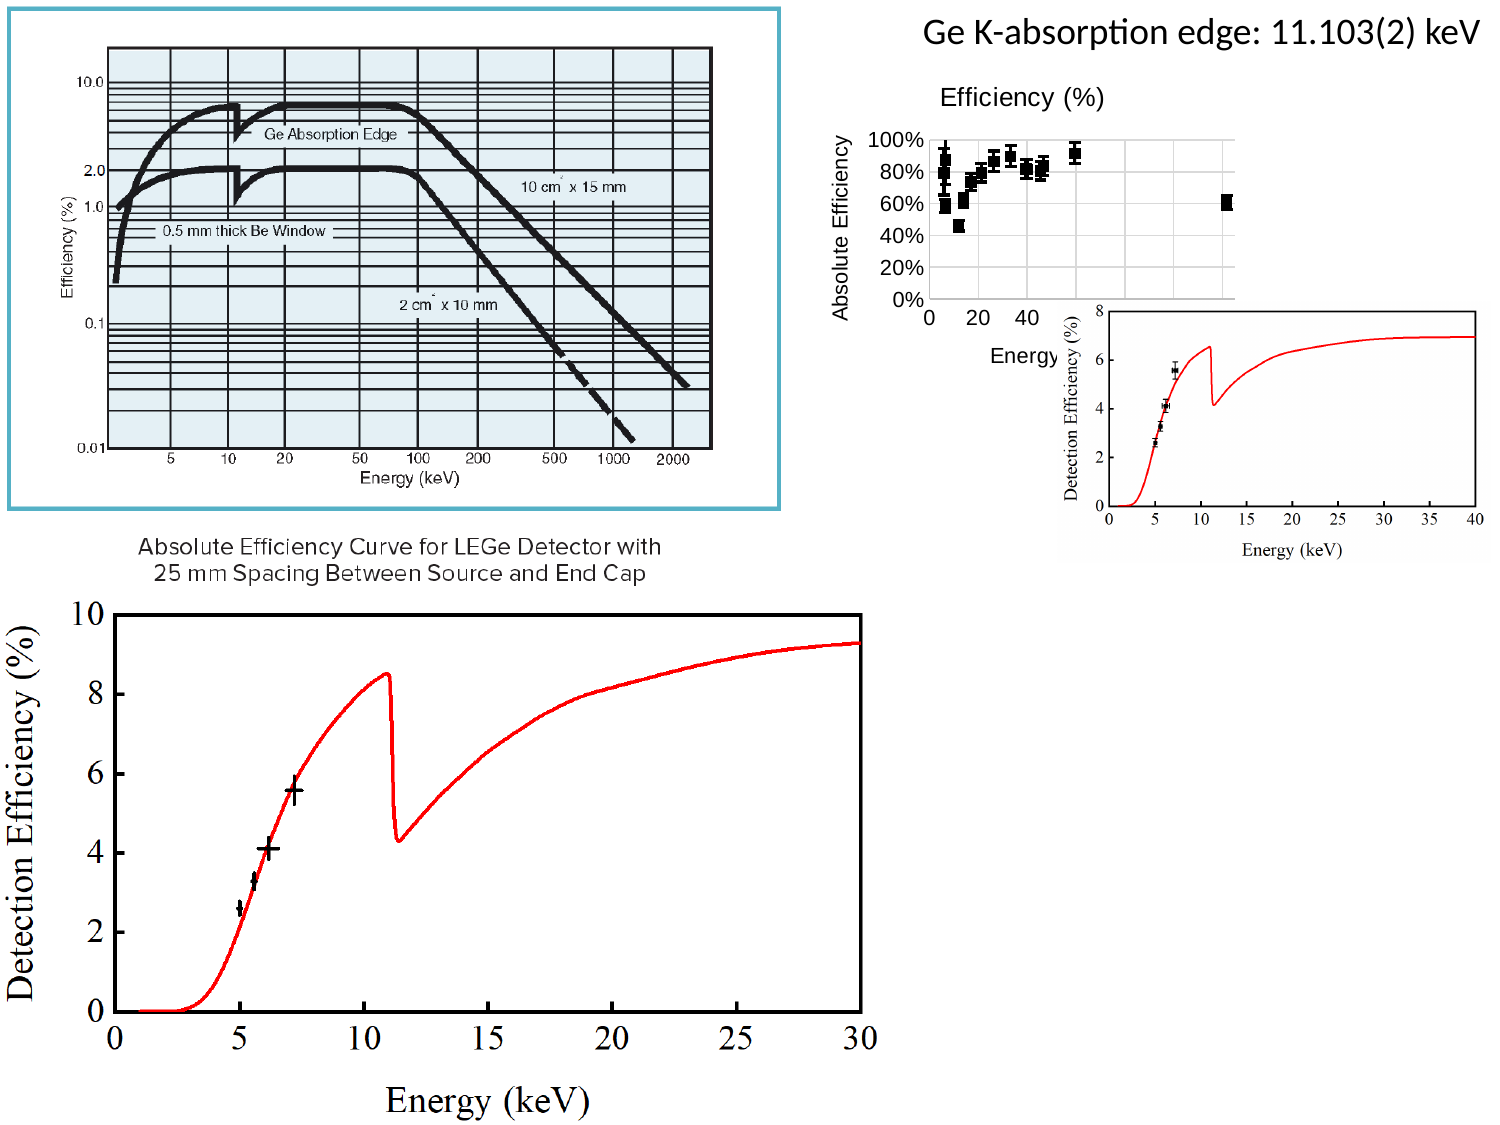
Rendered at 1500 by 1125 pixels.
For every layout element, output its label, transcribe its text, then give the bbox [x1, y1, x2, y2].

picture [1057, 301, 1491, 563]
picture [0, 0, 885, 1125]
text_box Ge K-absorption edge: 11.103(2) keV [908, 0, 1496, 60]
chart [794, 60, 1252, 400]
